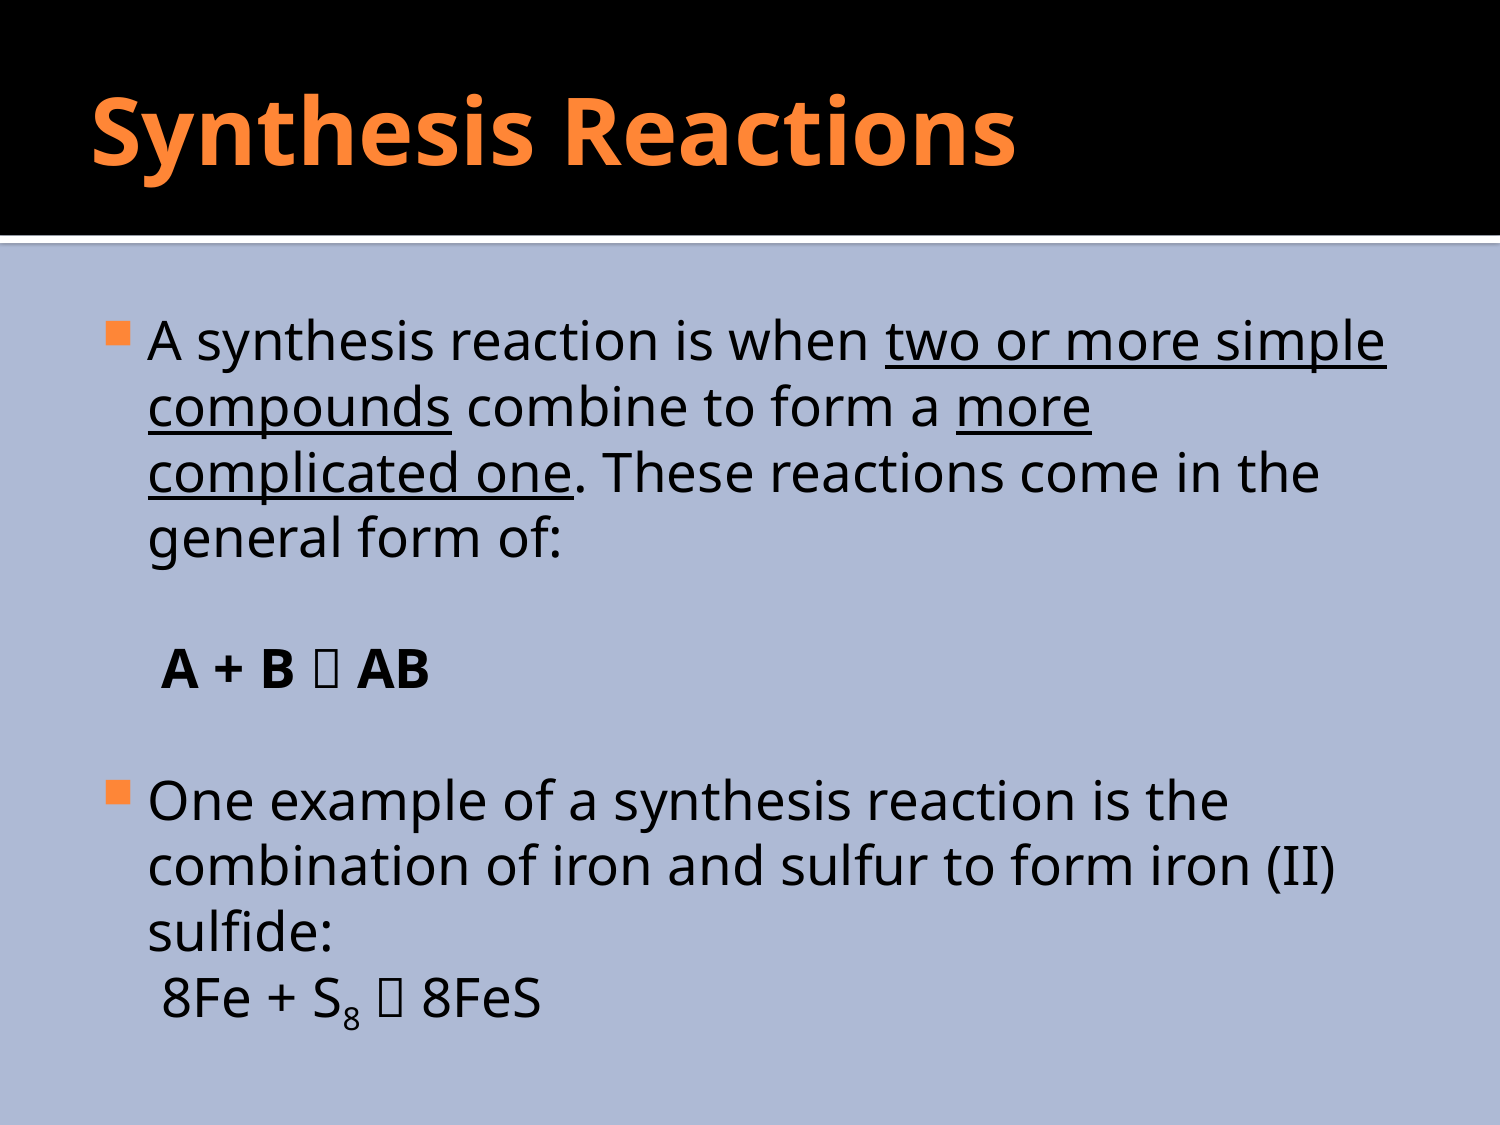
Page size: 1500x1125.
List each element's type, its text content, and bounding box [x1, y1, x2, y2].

list A synthesis reaction is when two or more simple compounds combine to form a more complicated one. These reactions come in the general form of: A + B  AB One example of a synthesis reaction is the combination of iron and sulfur to form iron (II) sulfide: 8Fe + S8  8FeS [75, 291, 1425, 1050]
title Synthesis Reactions [75, 25, 1425, 231]
